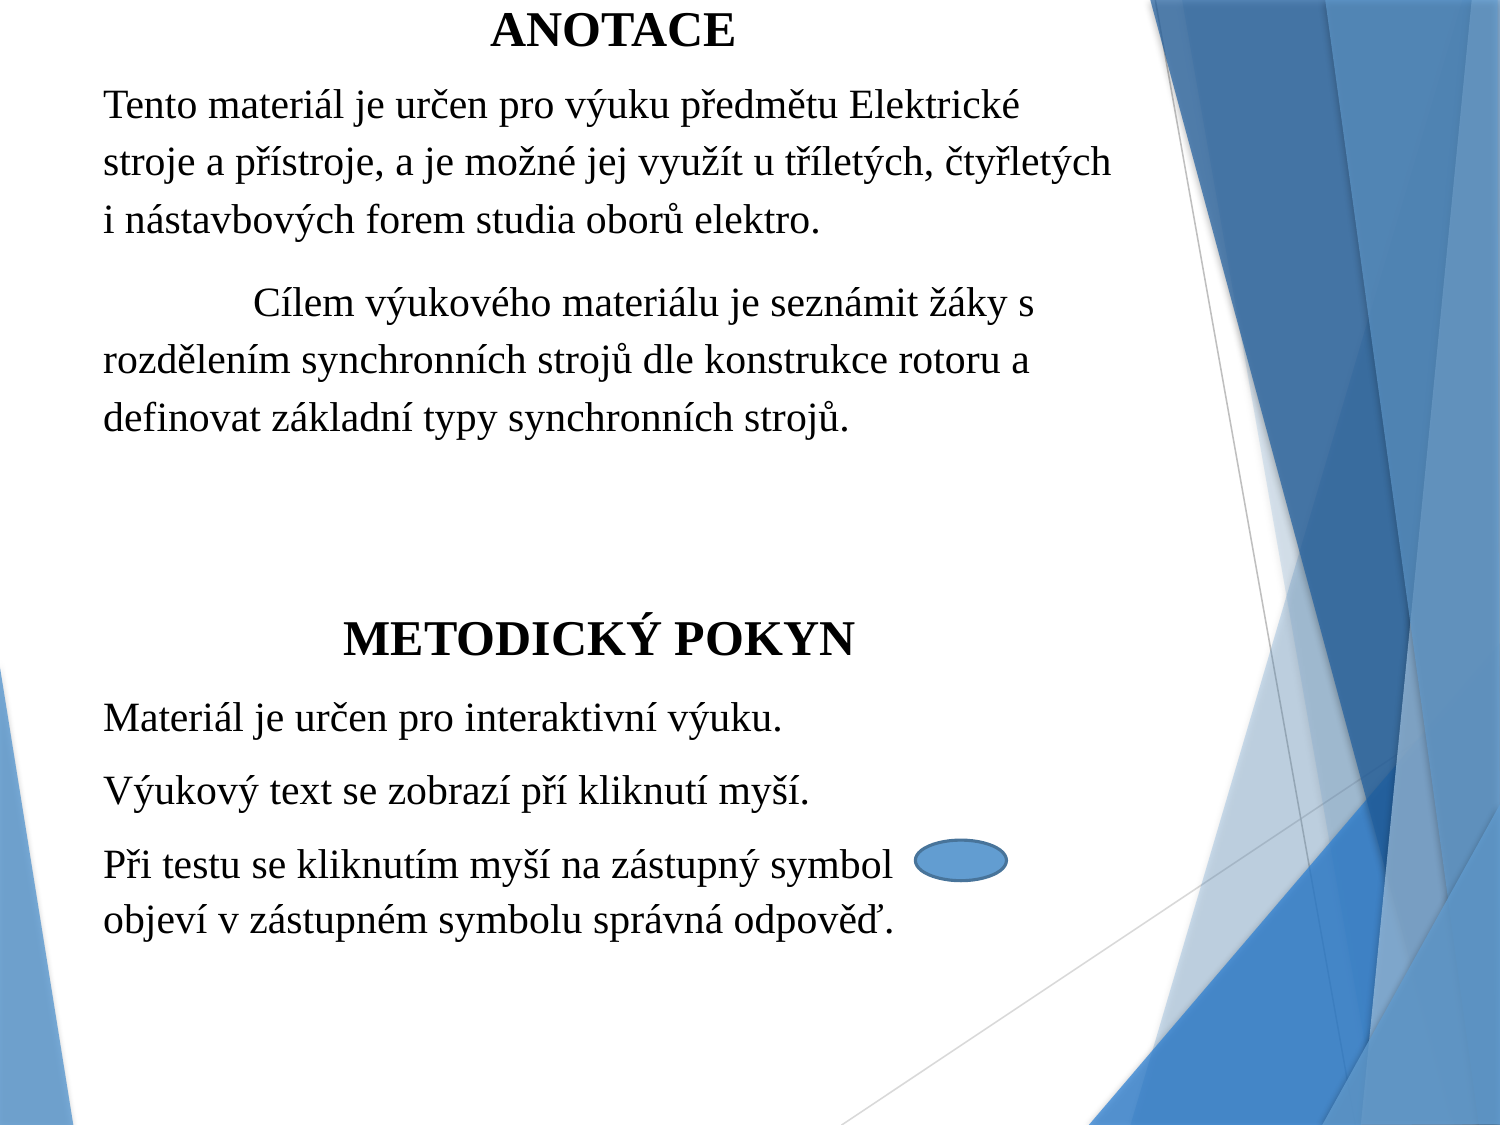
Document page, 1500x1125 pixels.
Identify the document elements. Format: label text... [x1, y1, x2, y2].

text_box ANOTACE Tento materiál je určen pro výuku předmětu Elektrické stroje a přístroje, a je možné jej využít u tříletých, čtyřletých i nástavbových forem studia oborů elektro. Cílem výukového materiálu je seznámit žáky s rozdělením synchronních strojů dle konstrukce rotoru a definovat základní typy synchronních strojů. [88, 0, 1139, 520]
text_box [913, 838, 1009, 883]
text_box METODICKÝ POKYN Materiál je určen pro interaktivní výuku. Výukový text se zobrazí pří kliknutí myší. Při testu se kliknutím myší na zástupný symbol objeví v zástupném symbolu správná odpověď. [88, 592, 1111, 1024]
